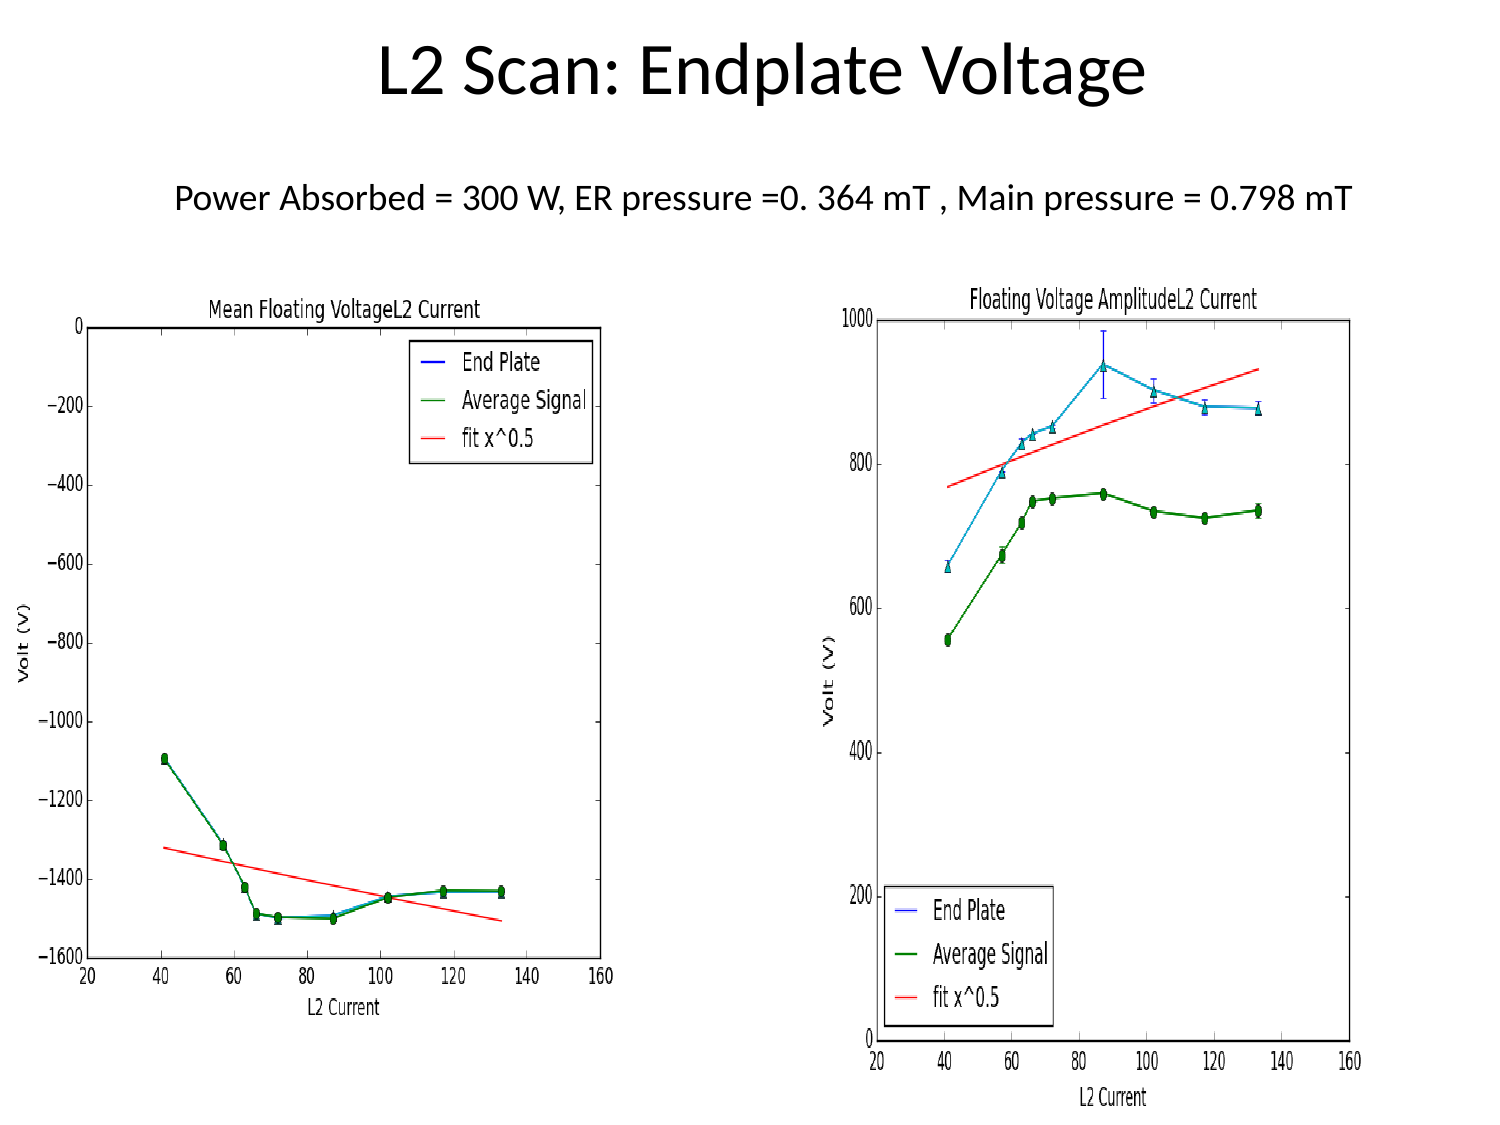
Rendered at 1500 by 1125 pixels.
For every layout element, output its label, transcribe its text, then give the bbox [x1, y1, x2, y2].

picture [4, 249, 667, 1037]
text_box Power Absorbed = 300 W, ER pressure =0. 364 mT , Main pressure = 0.798 mT [159, 165, 1435, 226]
title L2 Scan: Endplate Voltage [87, 12, 1438, 118]
picture [799, 229, 1410, 1125]
